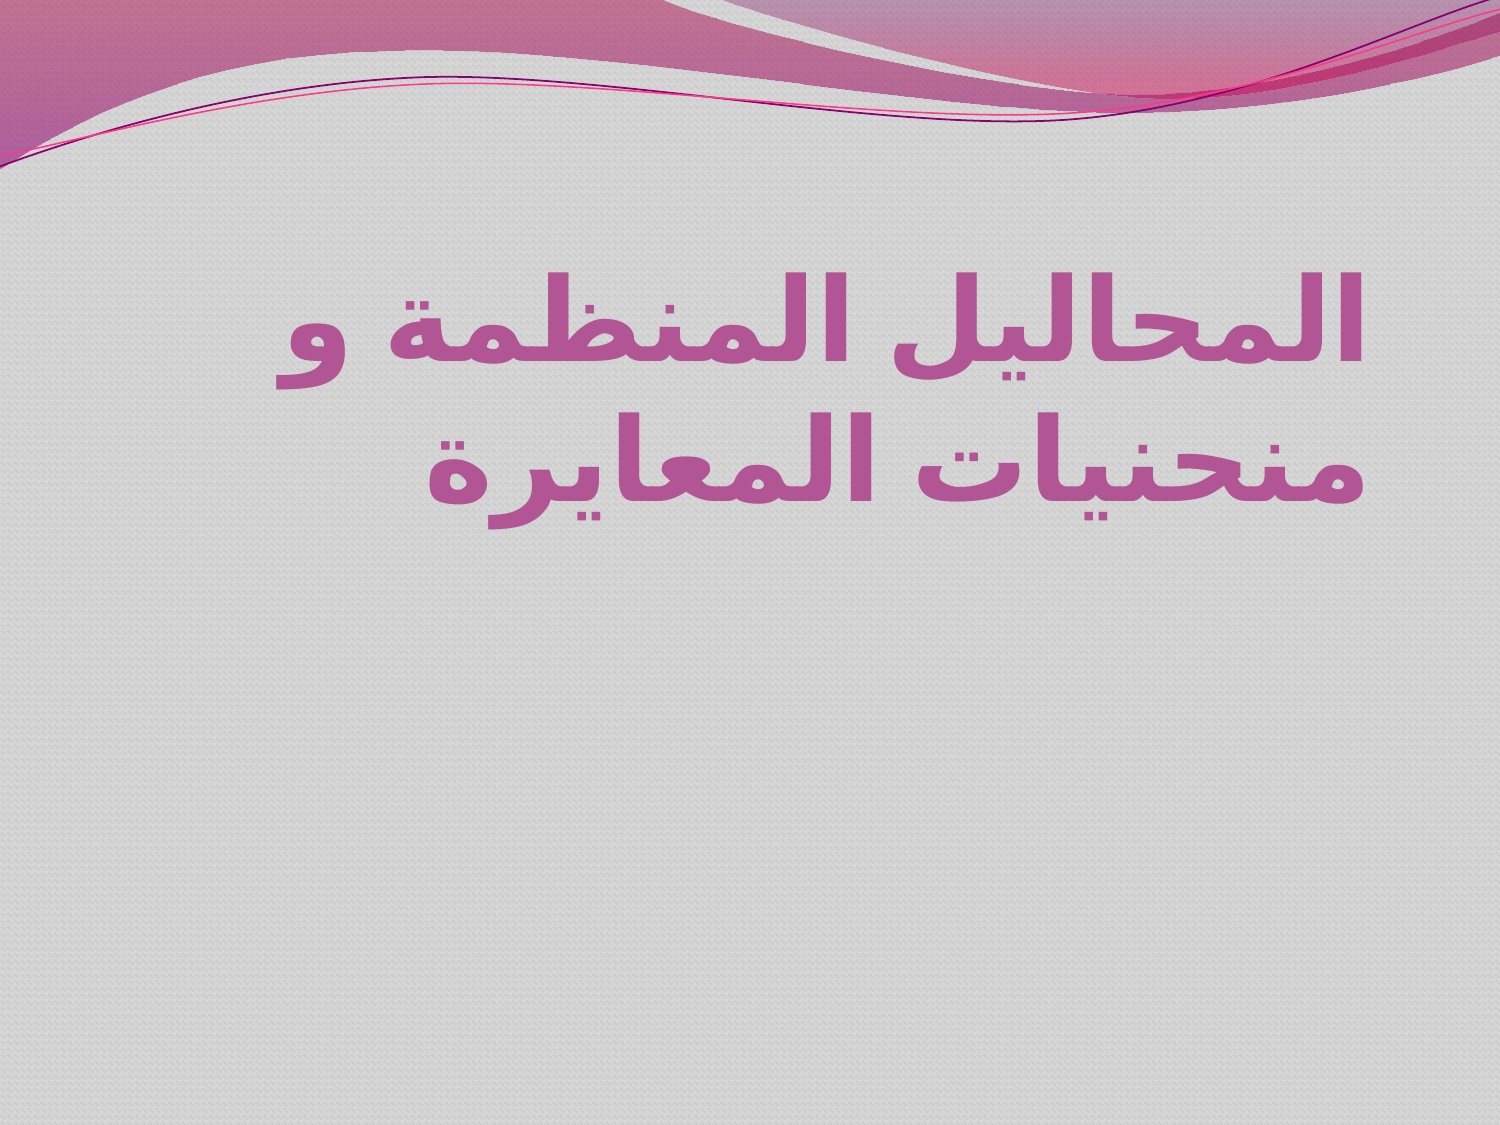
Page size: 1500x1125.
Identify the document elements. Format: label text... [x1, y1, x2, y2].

title المحاليل المنظمة و منحنيات المعايرة [87, 224, 1376, 525]
